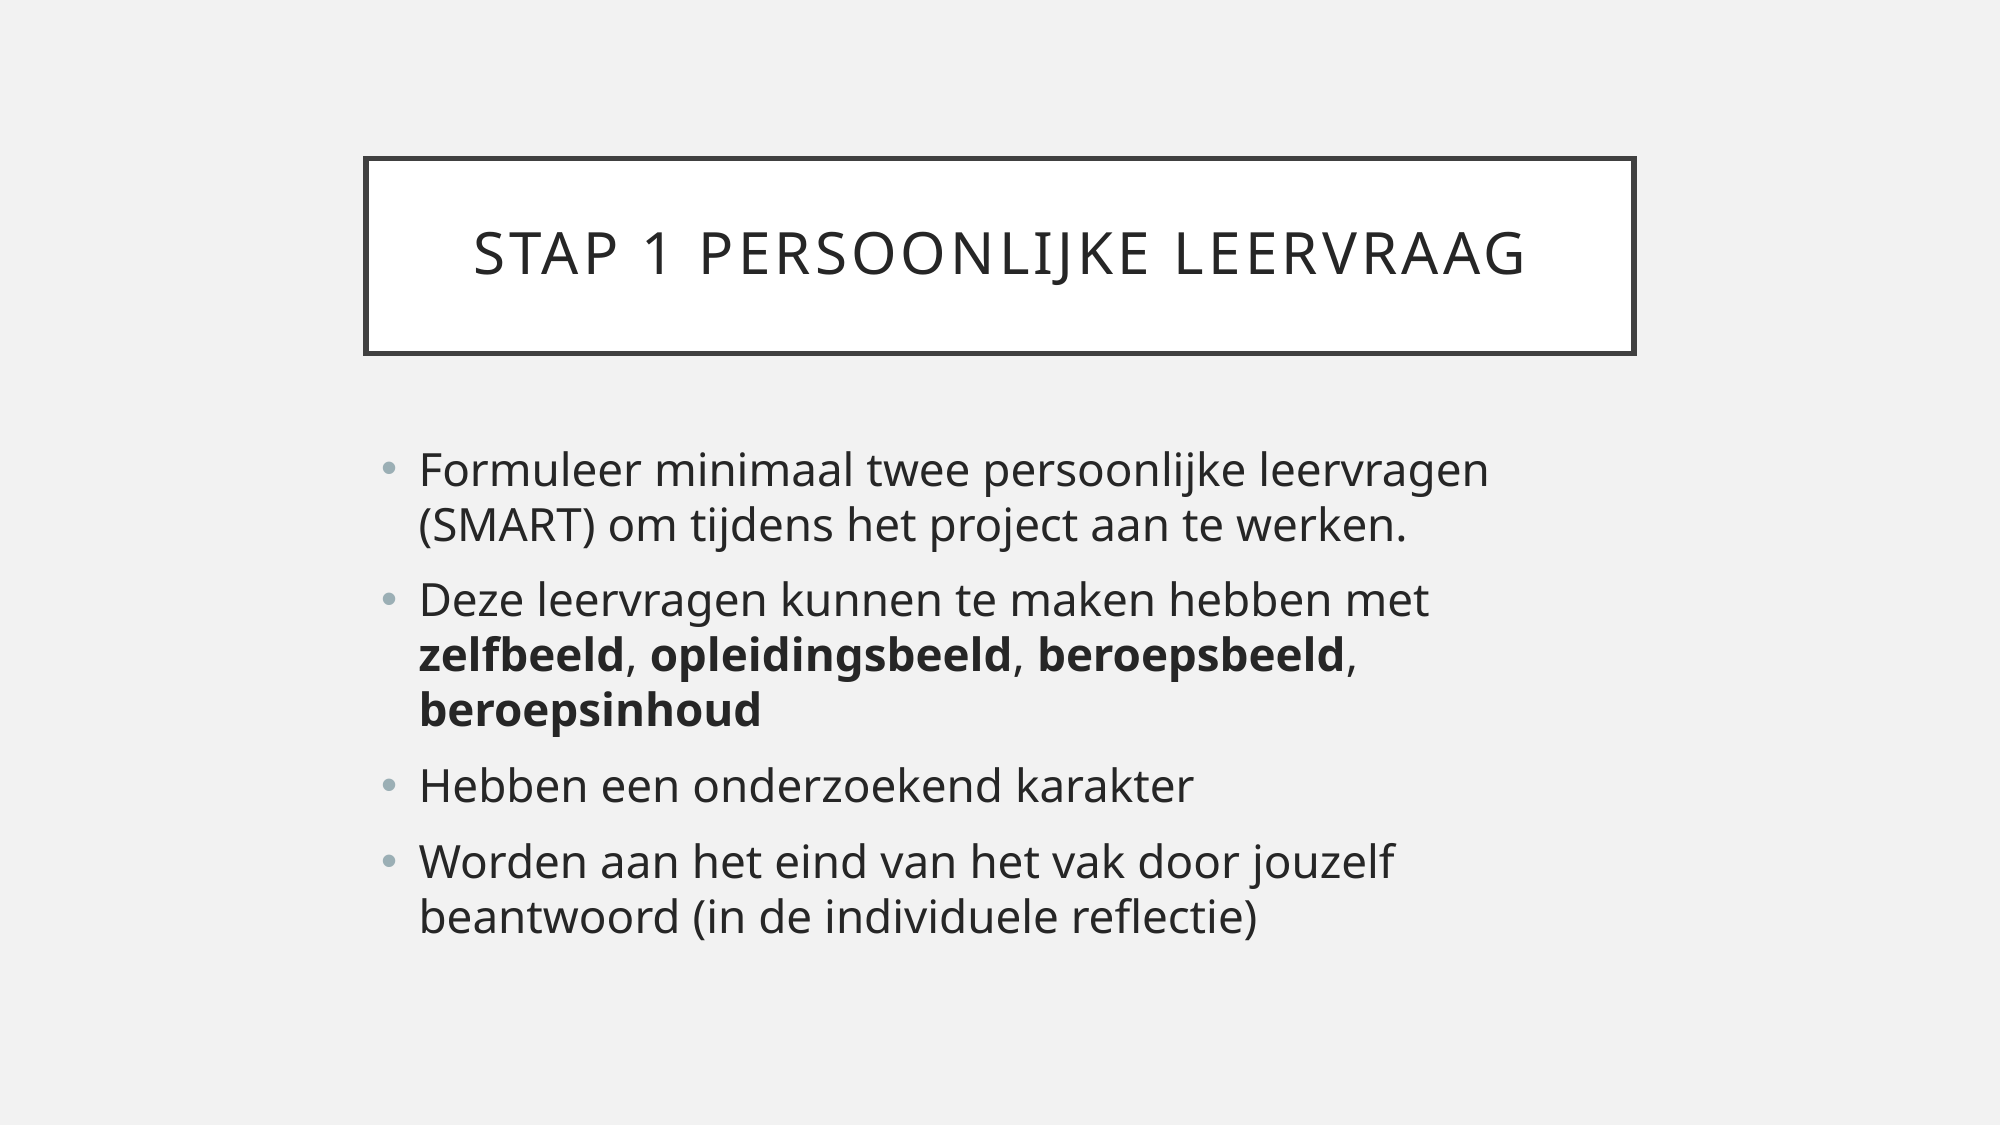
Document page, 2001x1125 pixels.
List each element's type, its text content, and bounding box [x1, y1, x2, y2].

list Formuleer minimaal twee persoonlijke leervragen (SMART) om tijdens het project aan te werken. Deze leervragen kunnen te maken hebben met zelfbeeld, opleidingsbeeld, beroepsbeeld, beroepsinhoud Hebben een onderzoekend karakter Worden aan het eind van het vak door jouzelf beantwoord (in de individuele reflectie) [366, 432, 1634, 942]
title Stap 1 Persoonlijke leervraag [363, 156, 1637, 356]
